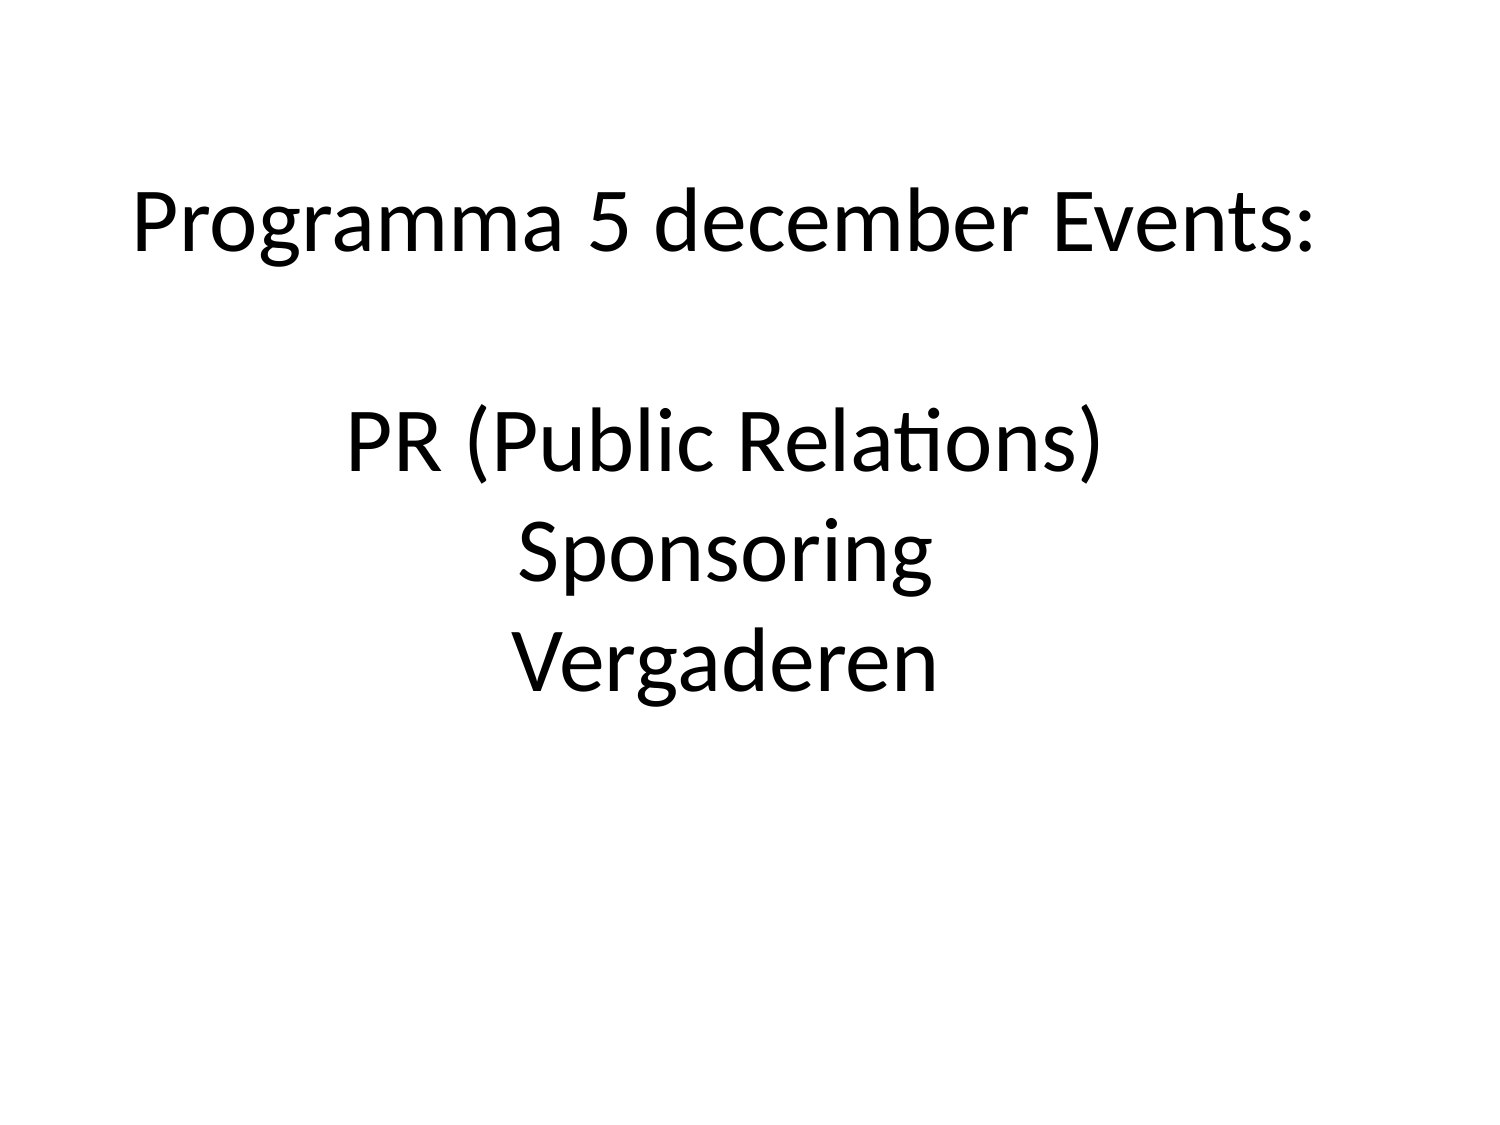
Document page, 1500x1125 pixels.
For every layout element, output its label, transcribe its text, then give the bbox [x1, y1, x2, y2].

title Programma 5 december Events: PR (Public Relations) Sponsoring Vergaderen [88, 19, 1364, 1071]
